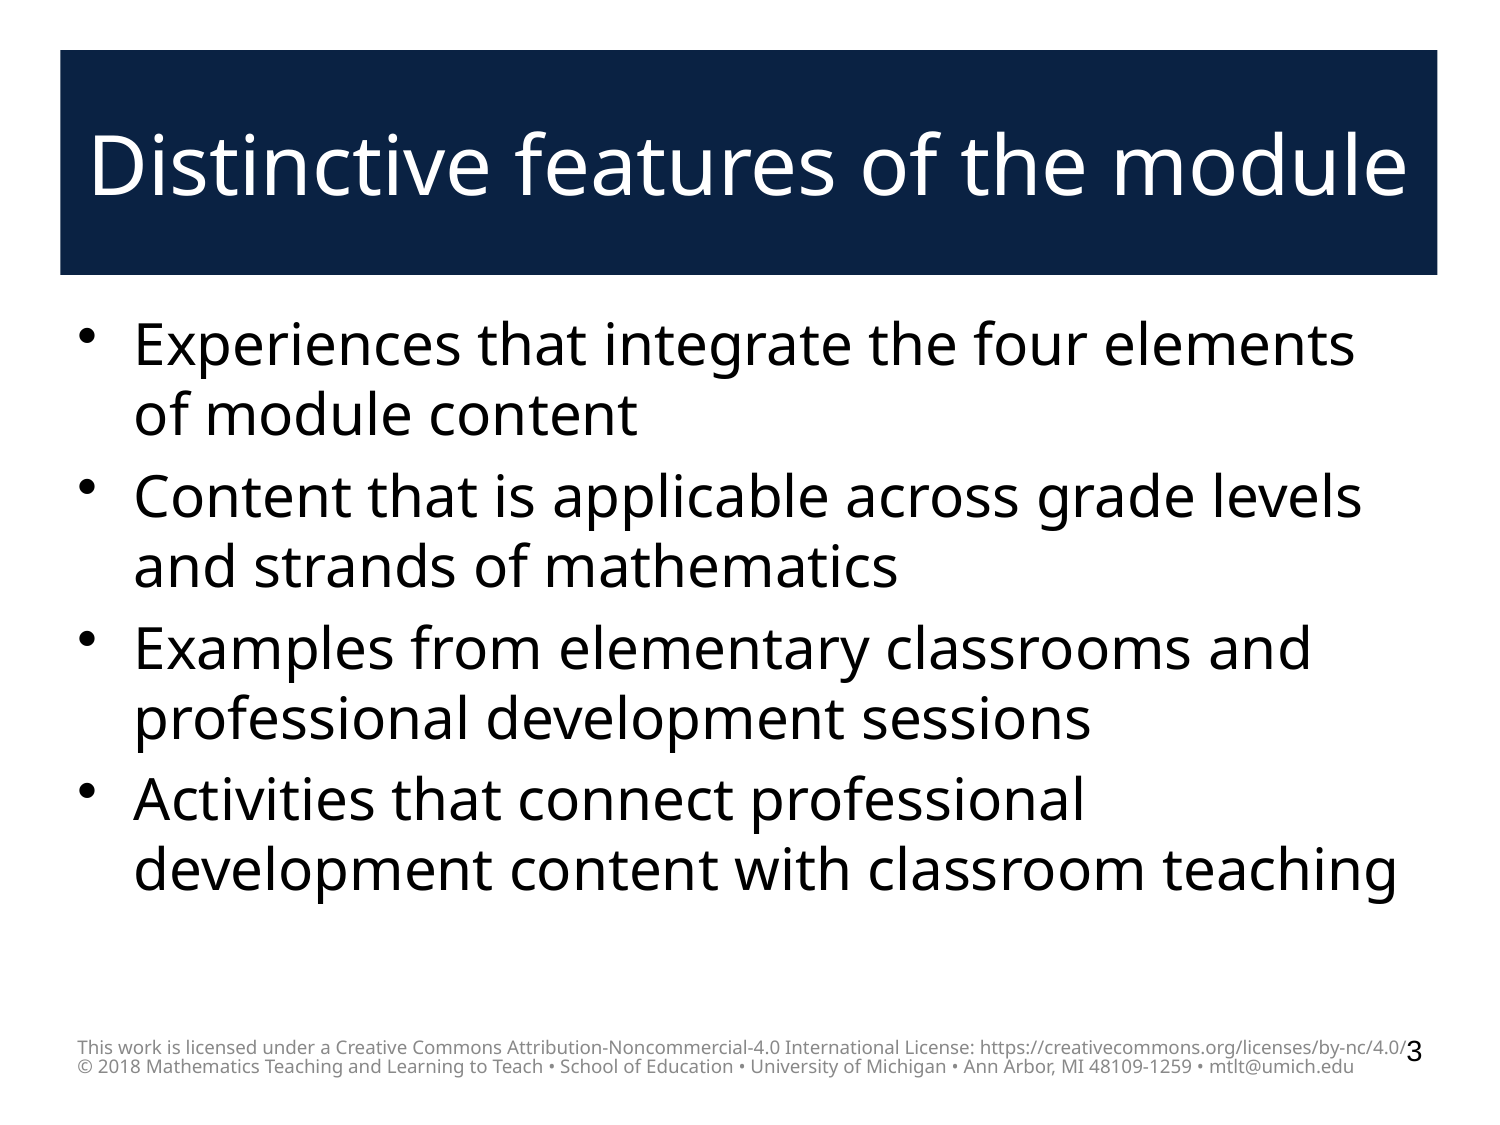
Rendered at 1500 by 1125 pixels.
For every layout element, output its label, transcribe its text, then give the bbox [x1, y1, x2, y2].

title Distinctive features of the module [60, 50, 1438, 275]
footer This work is licensed under a Creative Commons Attribution-Noncommercial-4.0 International License: https://creativecommons.org/licenses/by-nc/4.0/ © 2018 Mathematics Teaching and Learning to Teach • School of Education • University of Michigan • Ann Arbor, MI 48109-1259 • mtlt@umich.edu [62, 1009, 1438, 1088]
list Experiences that integrate the four elements of module content Content that is applicable across grade levels and strands of mathematics Examples from elementary classrooms and professional development sessions Activities that connect professional development content with classroom teaching [62, 299, 1438, 1005]
